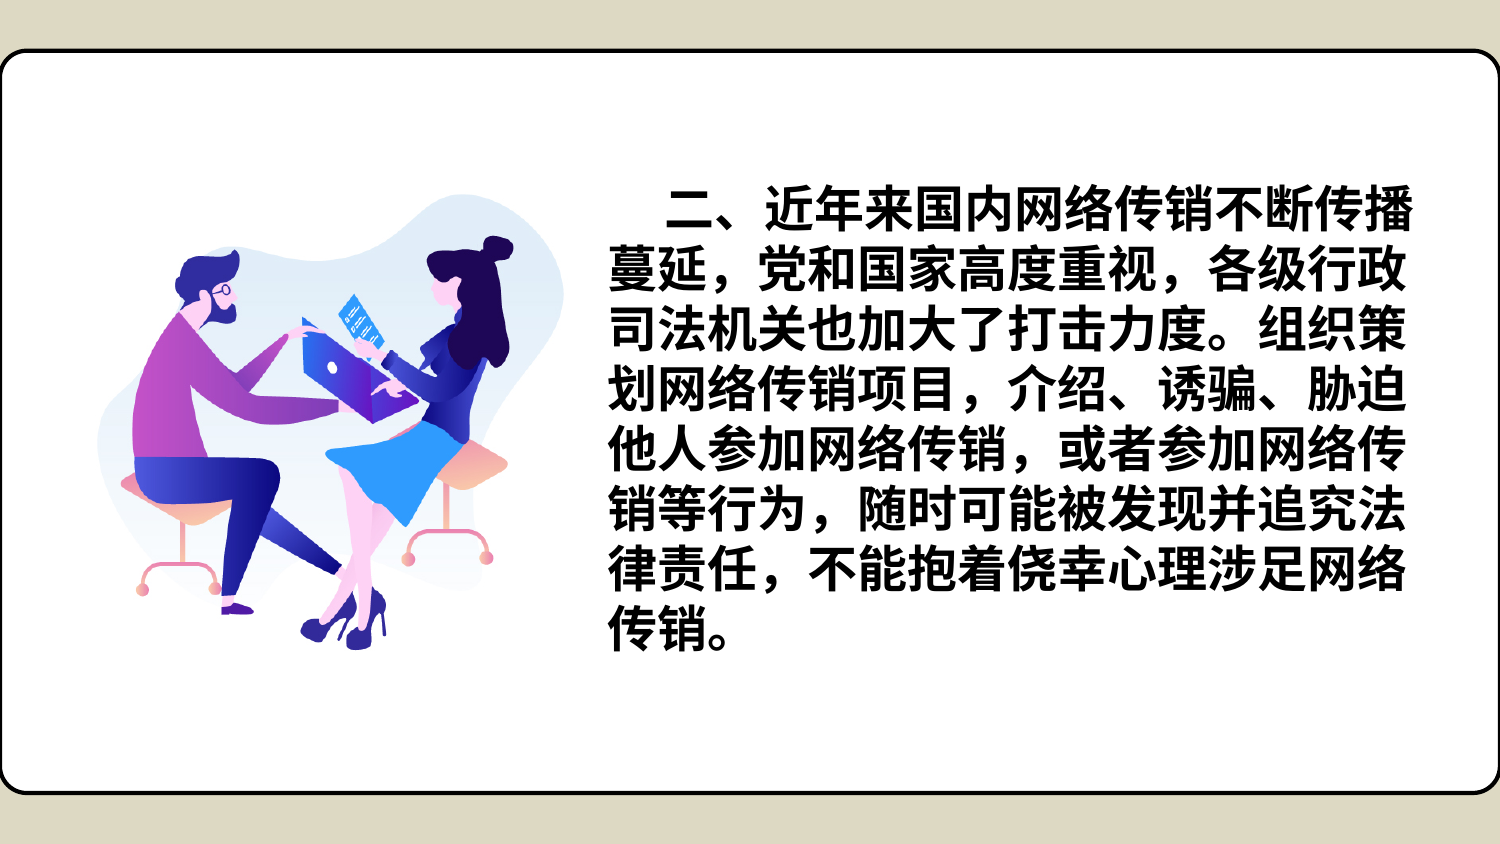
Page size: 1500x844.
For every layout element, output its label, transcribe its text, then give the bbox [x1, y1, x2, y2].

picture [5, 191, 644, 671]
text_box [0, 48, 1500, 796]
text_box 二、近年来国内网络传销不断传播蔓延，党和国家高度重视，各级行政司法机关也加大了打击力度。组织策划网络传销项目，介绍、诱骗、胁迫他人参加网络传销，或者参加网络传销等行为，随时可能被发现并追究法律责任，不能抱着侥幸心理涉足网络传销。 [592, 170, 1459, 665]
